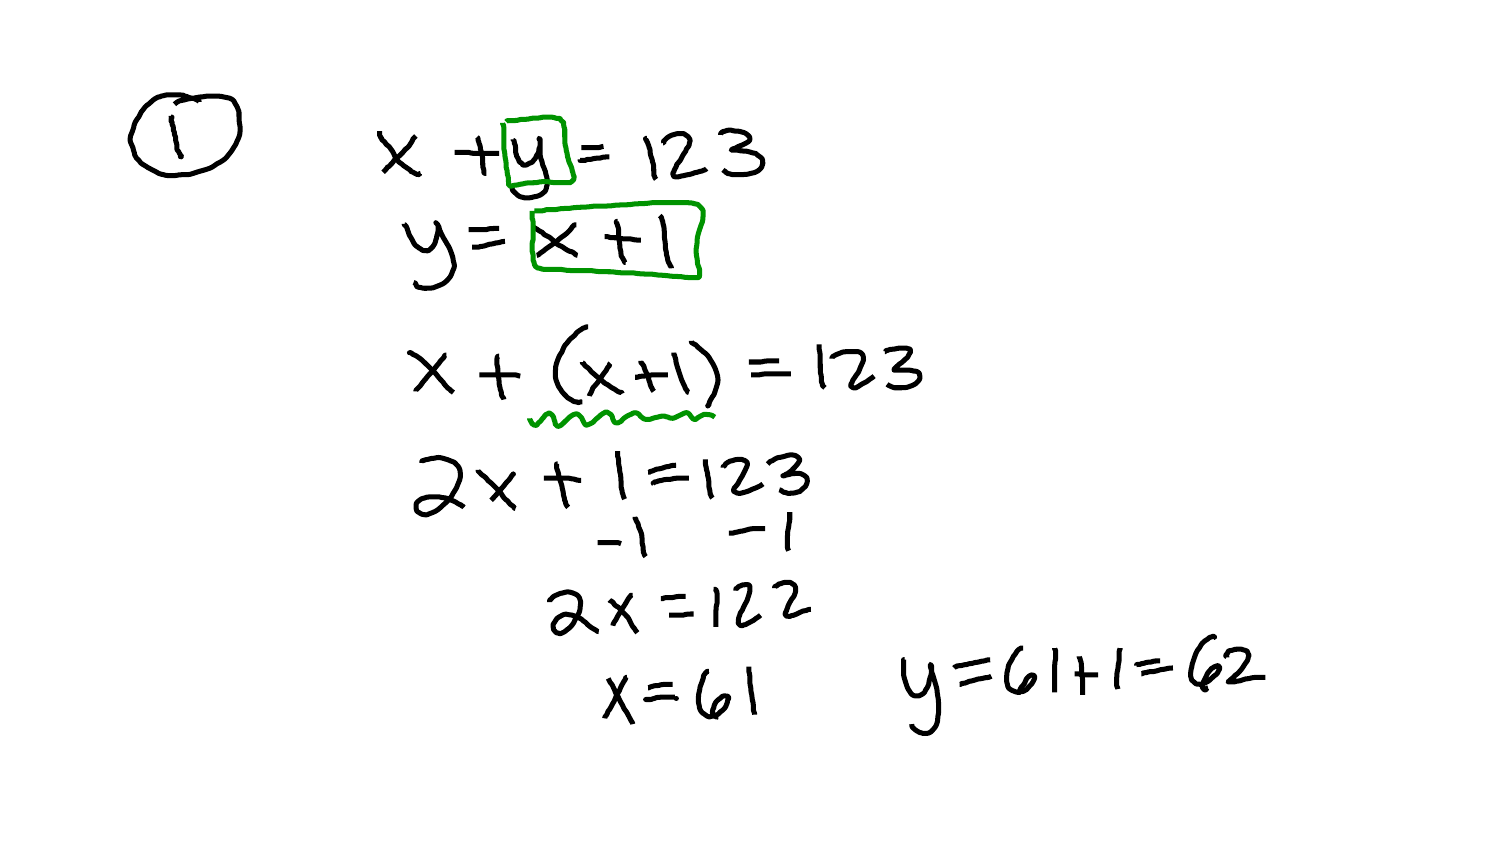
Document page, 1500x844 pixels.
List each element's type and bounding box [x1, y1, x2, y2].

text_box [472, 240, 506, 248]
text_box [640, 360, 648, 374]
text_box [403, 222, 456, 290]
text_box [690, 340, 719, 407]
text_box [719, 129, 764, 176]
text_box [644, 137, 657, 180]
text_box [408, 351, 433, 372]
text_box [579, 156, 610, 162]
text_box [588, 362, 611, 397]
text_box [647, 377, 655, 392]
text_box [635, 374, 668, 379]
text_box [432, 371, 454, 394]
text_box [554, 326, 589, 404]
text_box [378, 131, 400, 158]
text_box [884, 347, 921, 389]
text_box [601, 378, 623, 394]
text_box [496, 355, 505, 400]
text_box [129, 94, 241, 177]
text_box [468, 227, 500, 231]
text_box [396, 155, 421, 176]
text_box [662, 132, 708, 178]
text_box [581, 145, 604, 149]
text_box [818, 344, 826, 389]
text_box [511, 183, 548, 199]
text_box [528, 411, 716, 428]
text_box [415, 450, 1266, 734]
text_box [751, 372, 791, 376]
text_box [581, 362, 600, 379]
text_box [415, 354, 447, 392]
text_box [382, 135, 417, 173]
text_box [501, 116, 575, 187]
text_box [531, 201, 704, 279]
text_box [454, 151, 480, 155]
text_box [672, 352, 690, 394]
text_box [831, 350, 875, 389]
text_box [476, 136, 487, 175]
